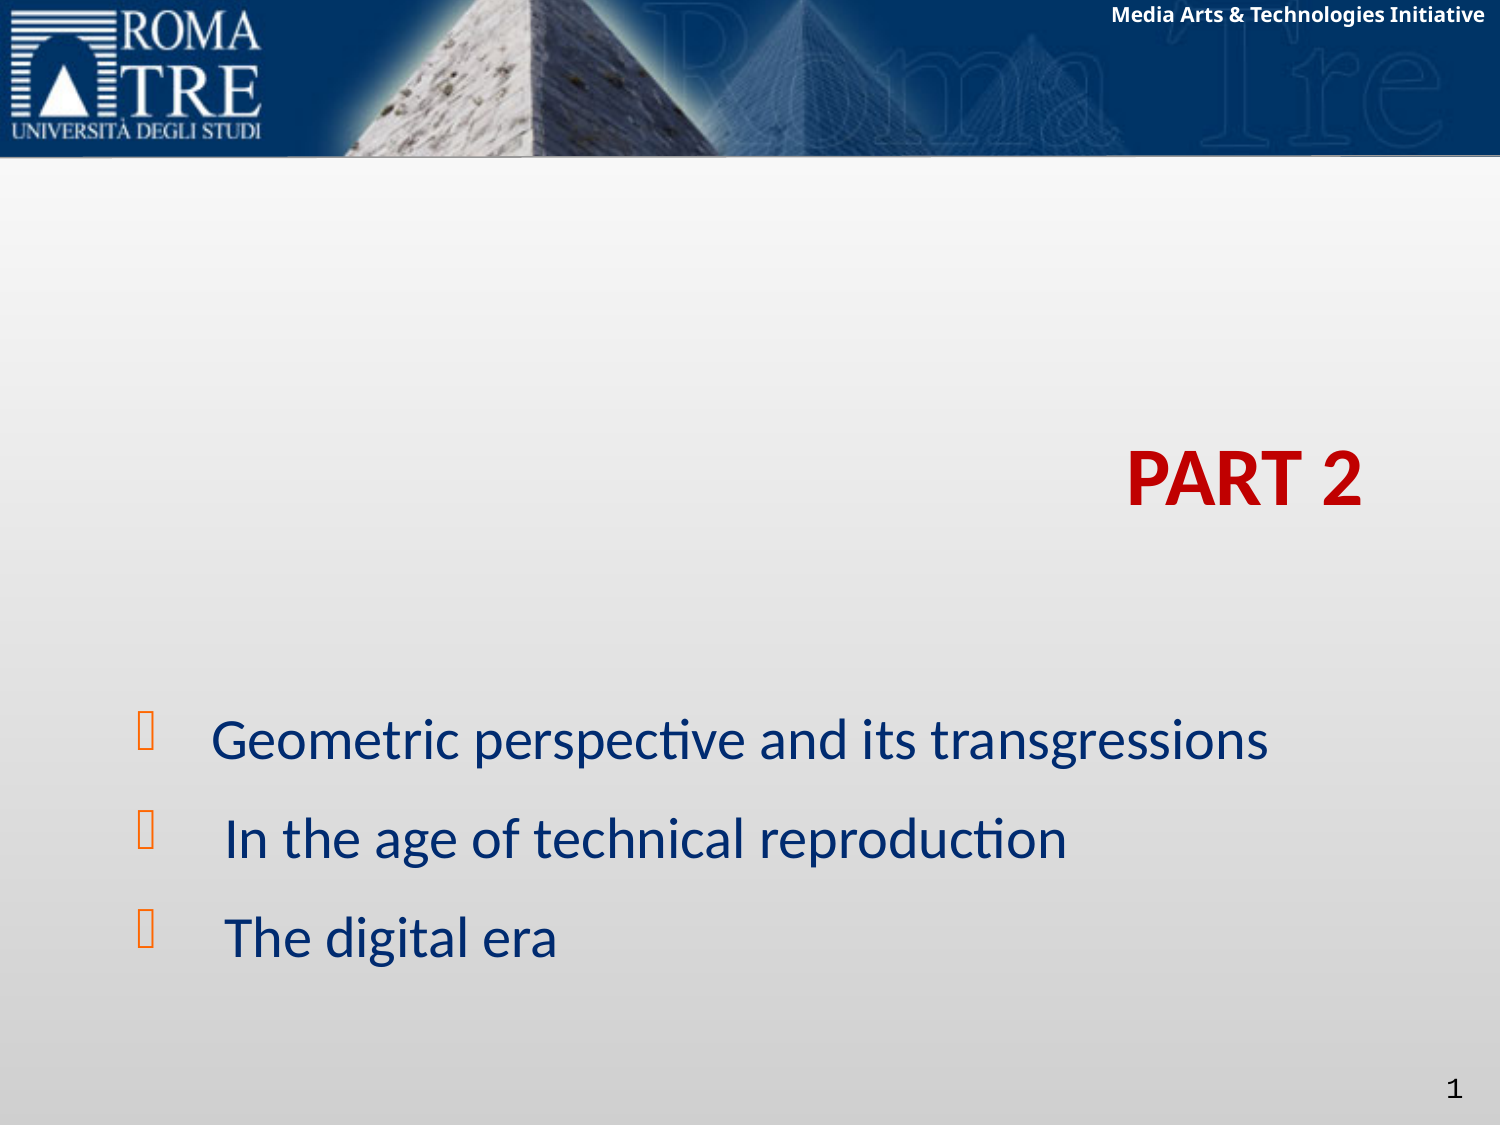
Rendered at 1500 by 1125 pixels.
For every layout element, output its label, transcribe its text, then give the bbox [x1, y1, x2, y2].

picture [0, 0, 1500, 156]
list Geometric perspective and its transgressions In the age of technical reproduction The digital era [119, 714, 1396, 979]
title Part 2 [123, 313, 1400, 539]
